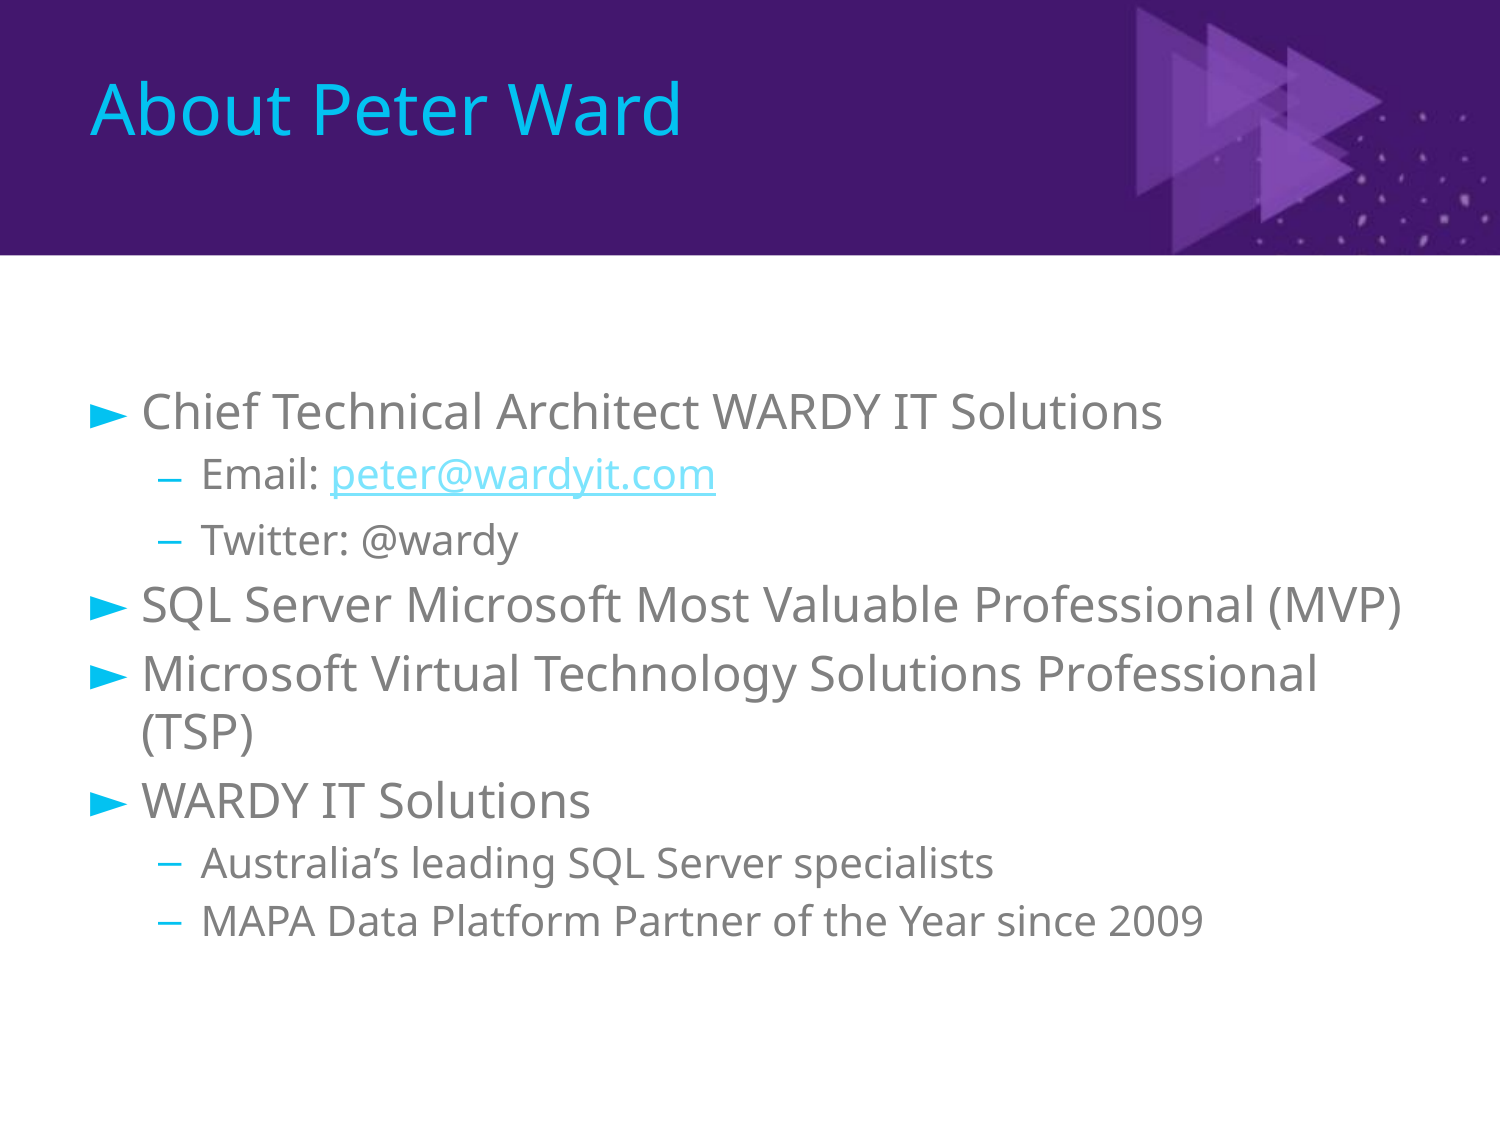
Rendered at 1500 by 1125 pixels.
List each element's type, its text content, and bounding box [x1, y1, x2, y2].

title About Peter Ward [75, 56, 1425, 244]
list Chief Technical Architect WARDY IT Solutions Email: peter@wardyit.com Twitter: @wardy SQL Server Microsoft Most Valuable Professional (MVP) Microsoft Virtual Technology Solutions Professional (TSP) WARDY IT Solutions Australia’s leading SQL Server specialists MAPA Data Platform Partner of the Year since 2009 [75, 373, 1425, 1005]
picture [0, 0, 1500, 255]
